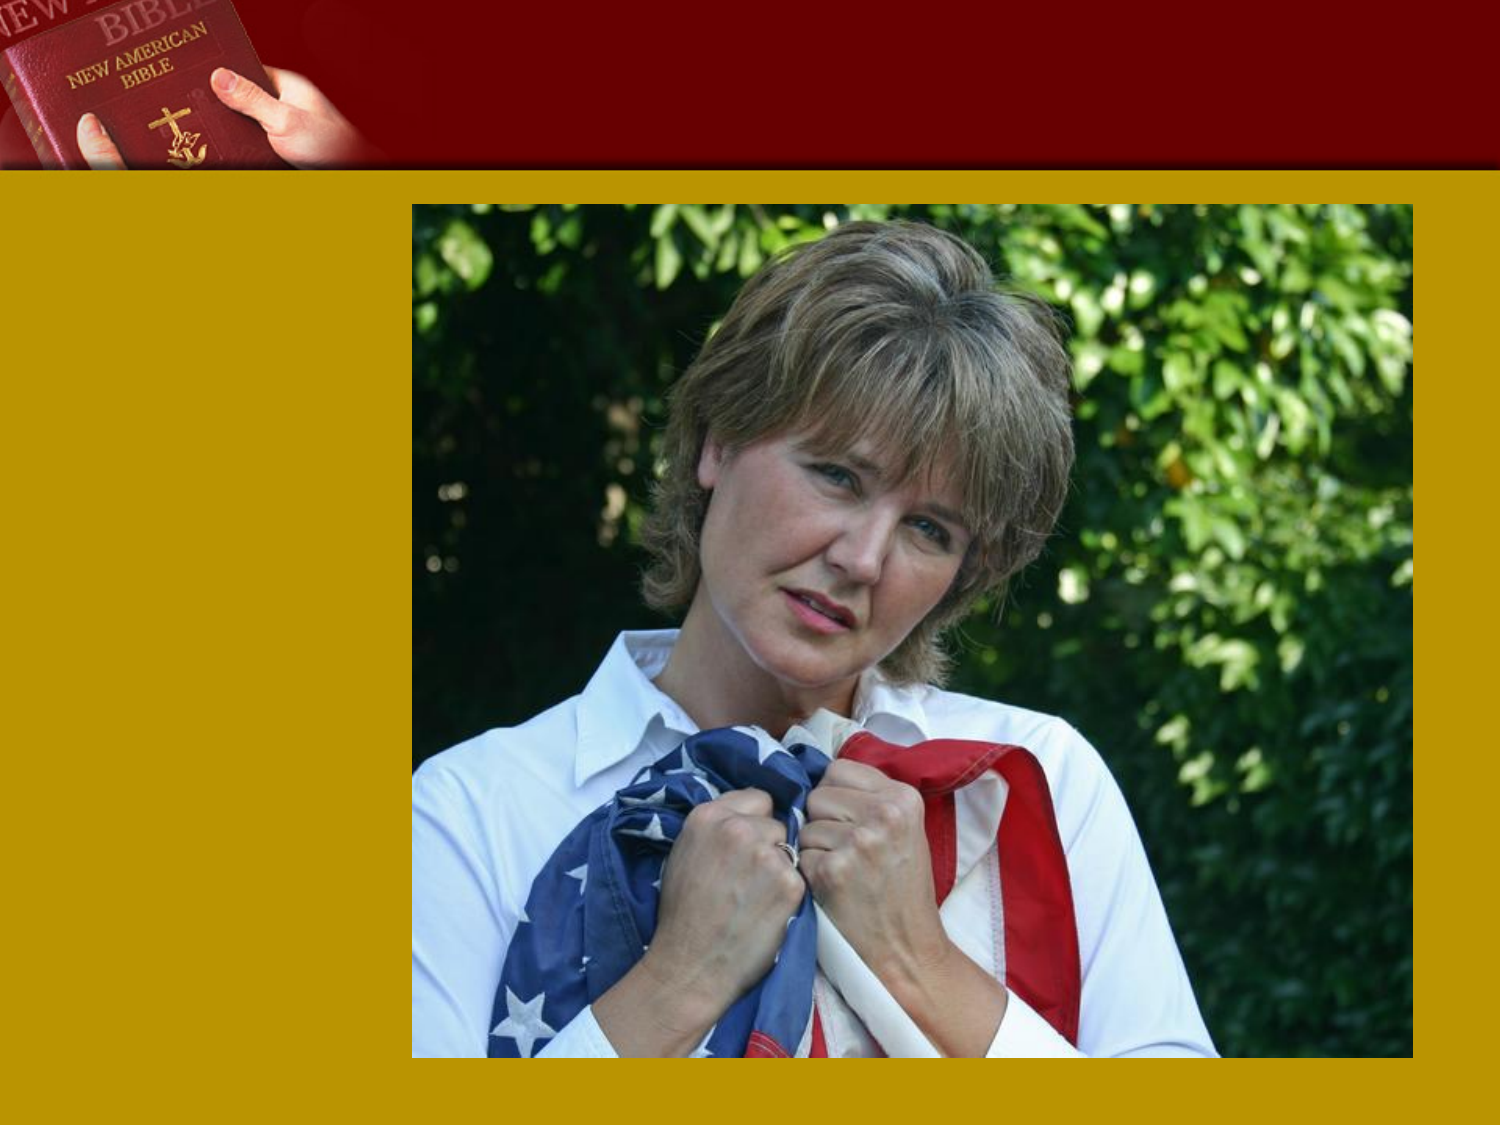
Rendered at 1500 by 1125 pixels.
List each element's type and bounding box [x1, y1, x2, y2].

list [412, 204, 1413, 1058]
picture [0, 0, 1500, 1125]
